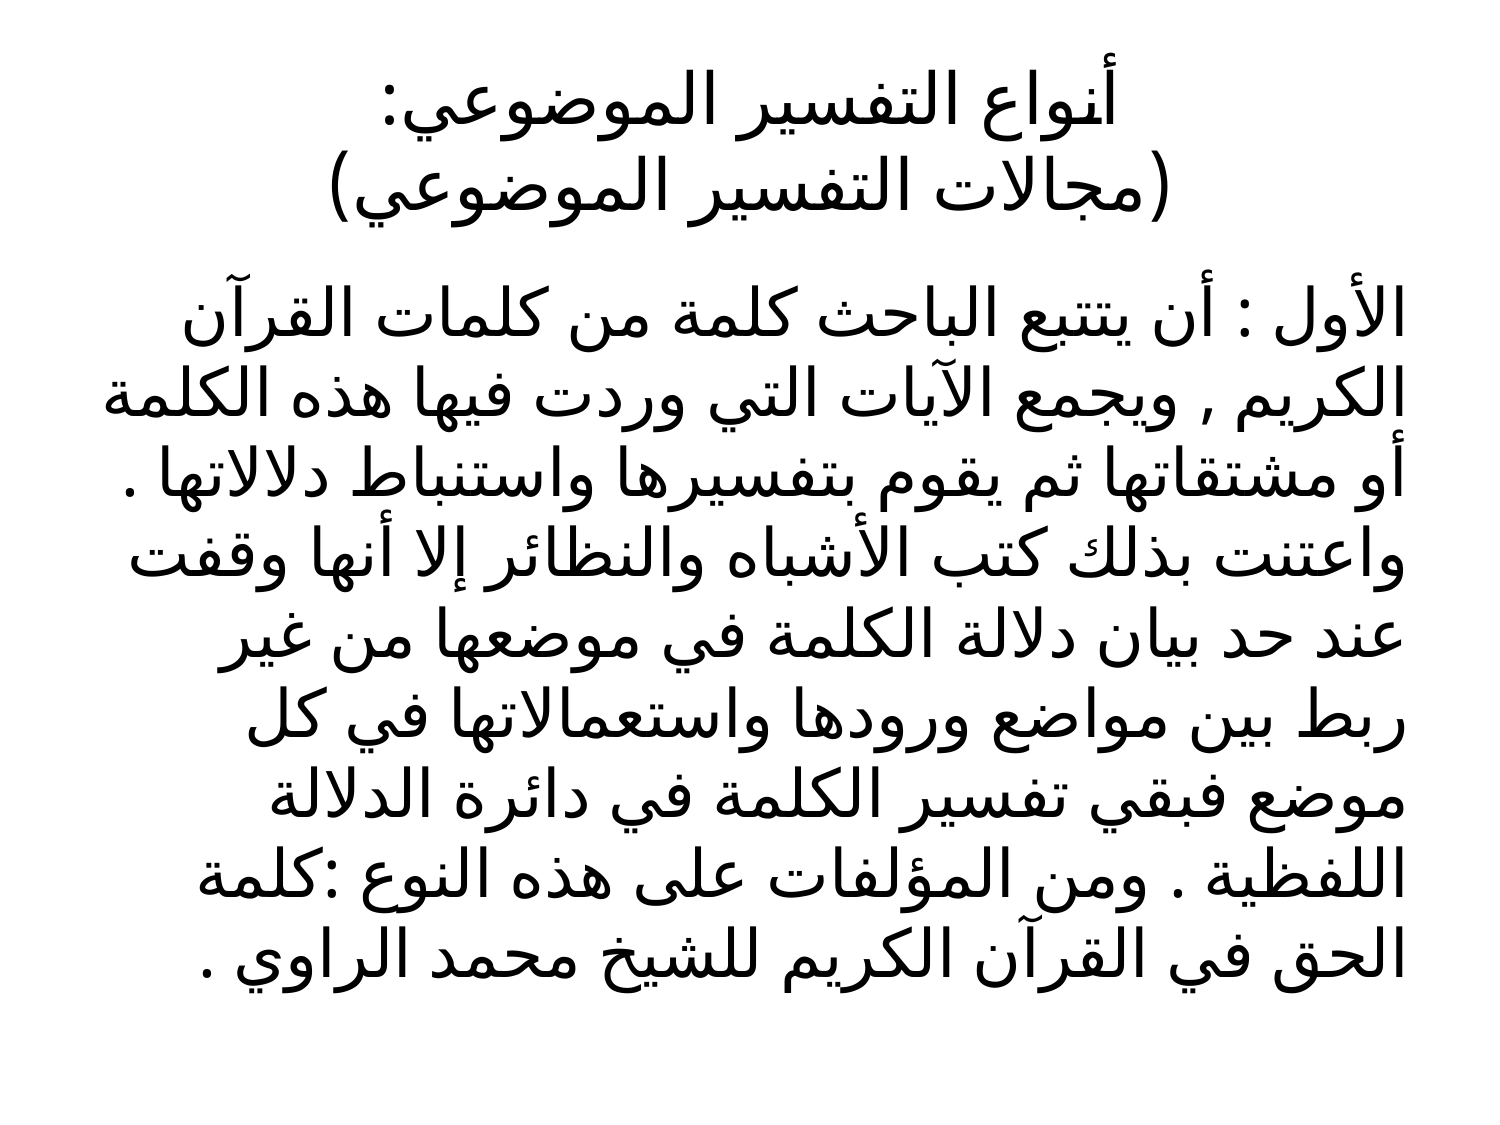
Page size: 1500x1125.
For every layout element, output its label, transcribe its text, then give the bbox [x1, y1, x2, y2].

list الأول : أن يتتبع الباحث كلمة من كلمات القرآن الكريم , ويجمع الآيات التي وردت فيها هذه الكلمة أو مشتقاتها ثم يقوم بتفسيرها واستنباط دلالاتها . واعتنت بذلك كتب الأشباه والنظائر إلا أنها وقفت عند حد بيان دلالة الكلمة في موضعها من غير ربط بين مواضع ورودها واستعمالاتها في كل موضع فبقي تفسير الكلمة في دائرة الدلالة اللفظية . ومن المؤلفات على هذه النوع :كلمة الحق في القرآن الكريم للشيخ محمد الراوي . [75, 262, 1425, 1005]
title أنواع التفسير الموضوعي: (مجالات التفسير الموضوعي) [75, 45, 1425, 233]
